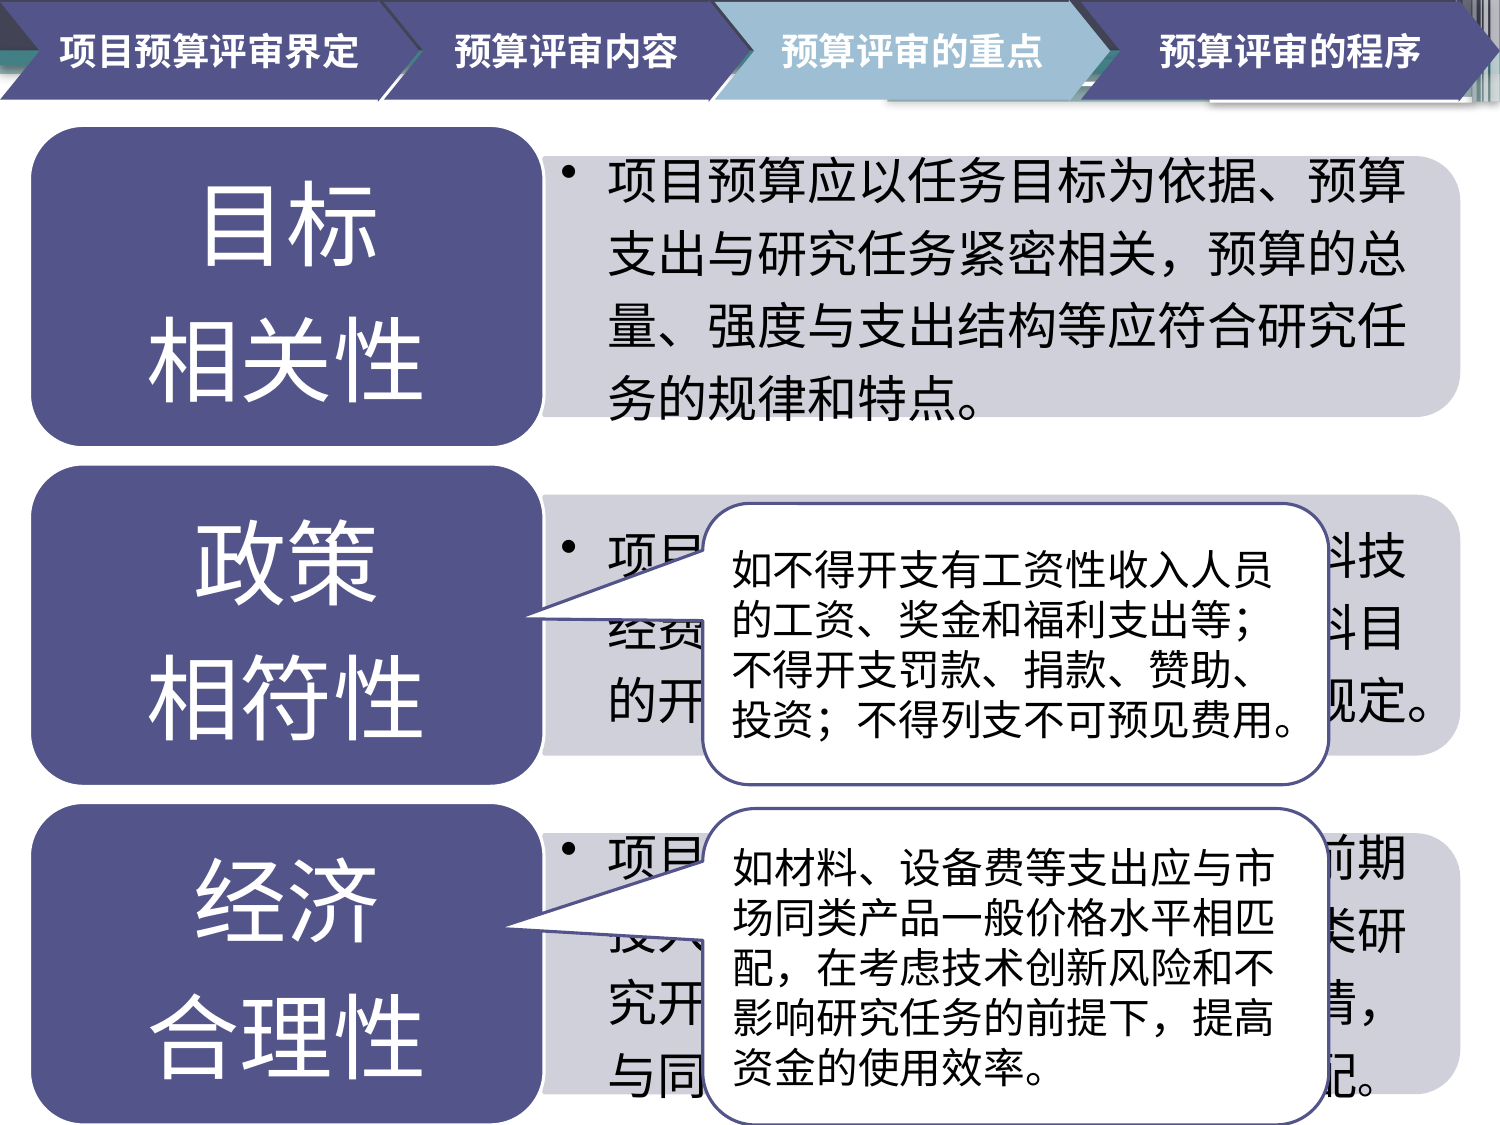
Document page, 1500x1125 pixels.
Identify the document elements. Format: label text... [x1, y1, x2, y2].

text_box 项目预算评审界定 [0, 0, 420, 104]
text_box 预算评审的程序 [1079, 0, 1500, 104]
text_box 预算评审内容 [382, 0, 751, 104]
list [29, 125, 1459, 1125]
text_box 预算评审的重点 [713, 0, 1112, 104]
